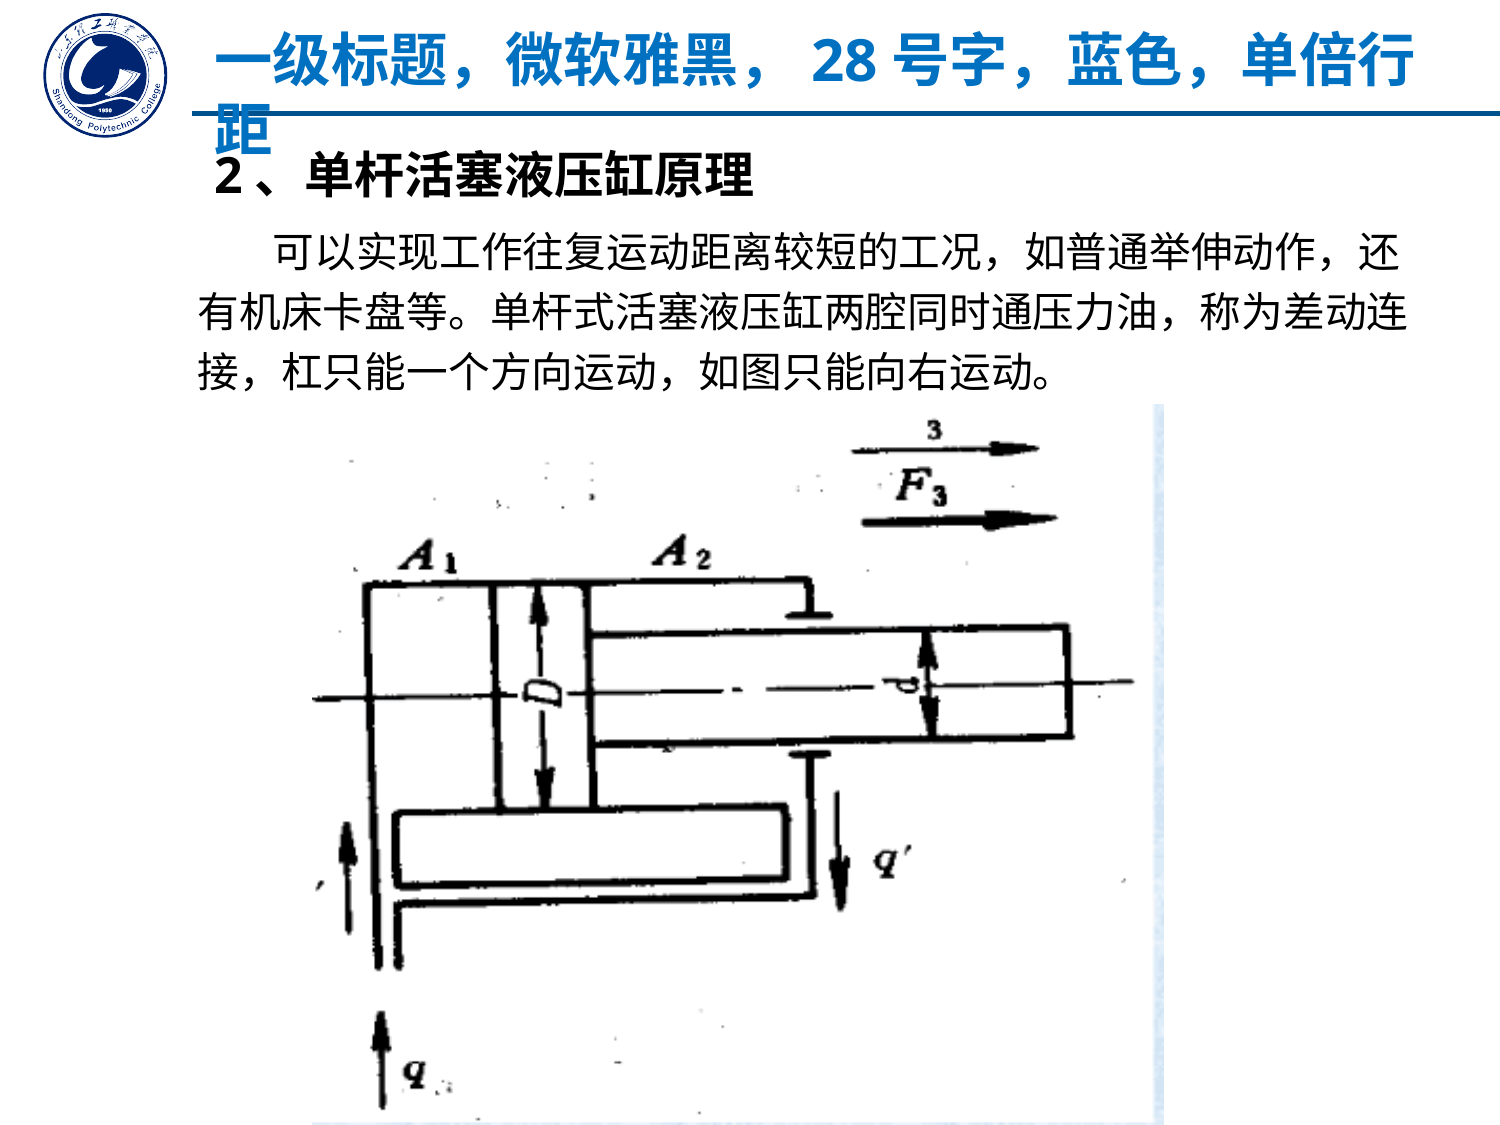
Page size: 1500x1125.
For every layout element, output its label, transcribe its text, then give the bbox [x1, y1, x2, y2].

text_box 可以实现工作往复运动距离较短的工况，如普通举伸动作，还有机床卡盘等。单杆式活塞液压缸两腔同时通压力油，称为差动连接，杠只能一个方向运动，如图只能向右运动。 [182, 208, 1453, 403]
text_box 2、单杆活塞液压缸原理 [199, 171, 1299, 208]
text_box 一级标题，微软雅黑，28号字，蓝色，单倍行距 [199, 16, 1477, 171]
picture [43, 7, 174, 138]
picture [312, 404, 1164, 1125]
